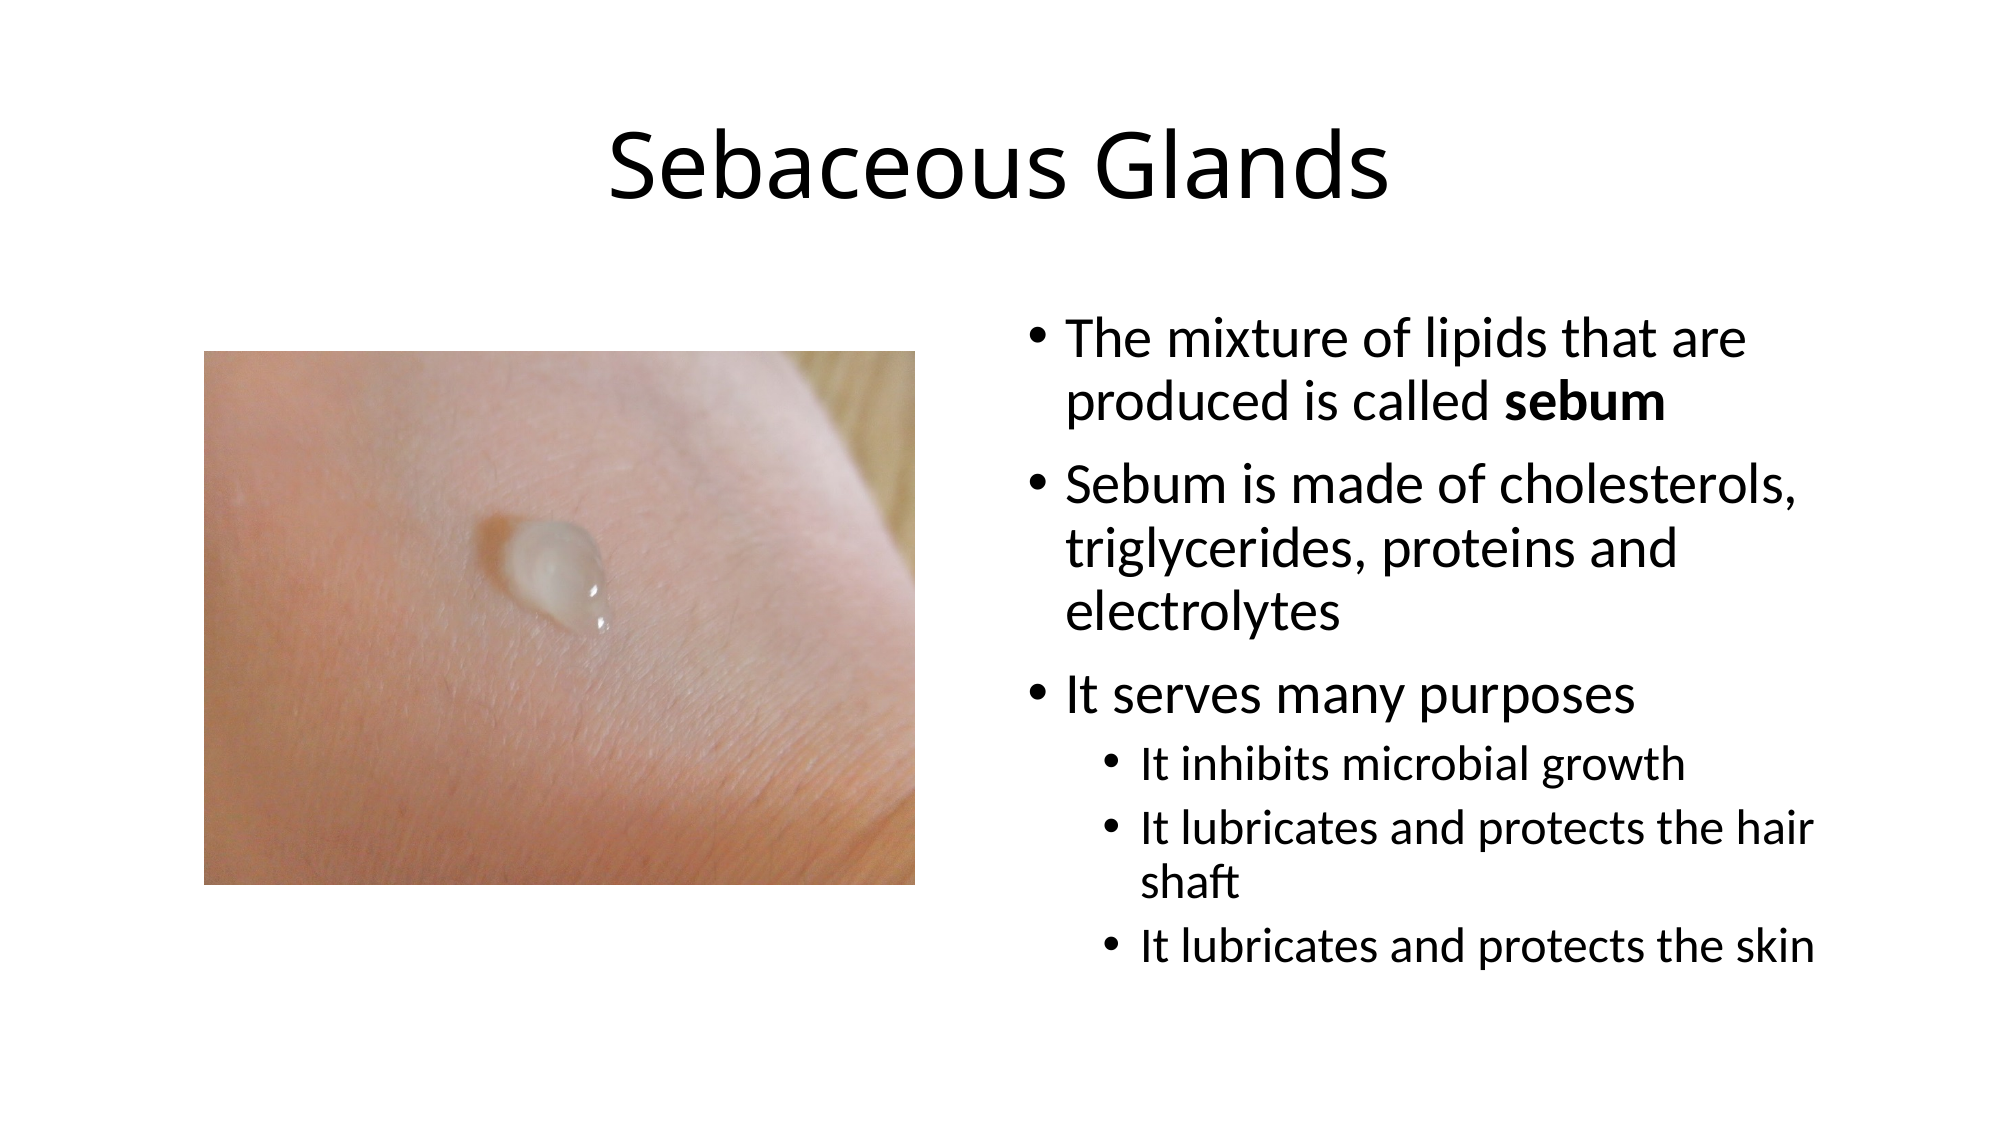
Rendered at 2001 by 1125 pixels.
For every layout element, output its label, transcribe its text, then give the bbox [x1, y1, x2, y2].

picture [204, 351, 915, 885]
list The mixture of lipids that are produced is called sebum Sebum is made of cholesterols, triglycerides, proteins and electrolytes It serves many purposes It inhibits microbial growth It lubricates and protects the hair shaft It lubricates and protects the skin [1012, 299, 1863, 1014]
title Sebaceous Glands [137, 59, 1863, 278]
